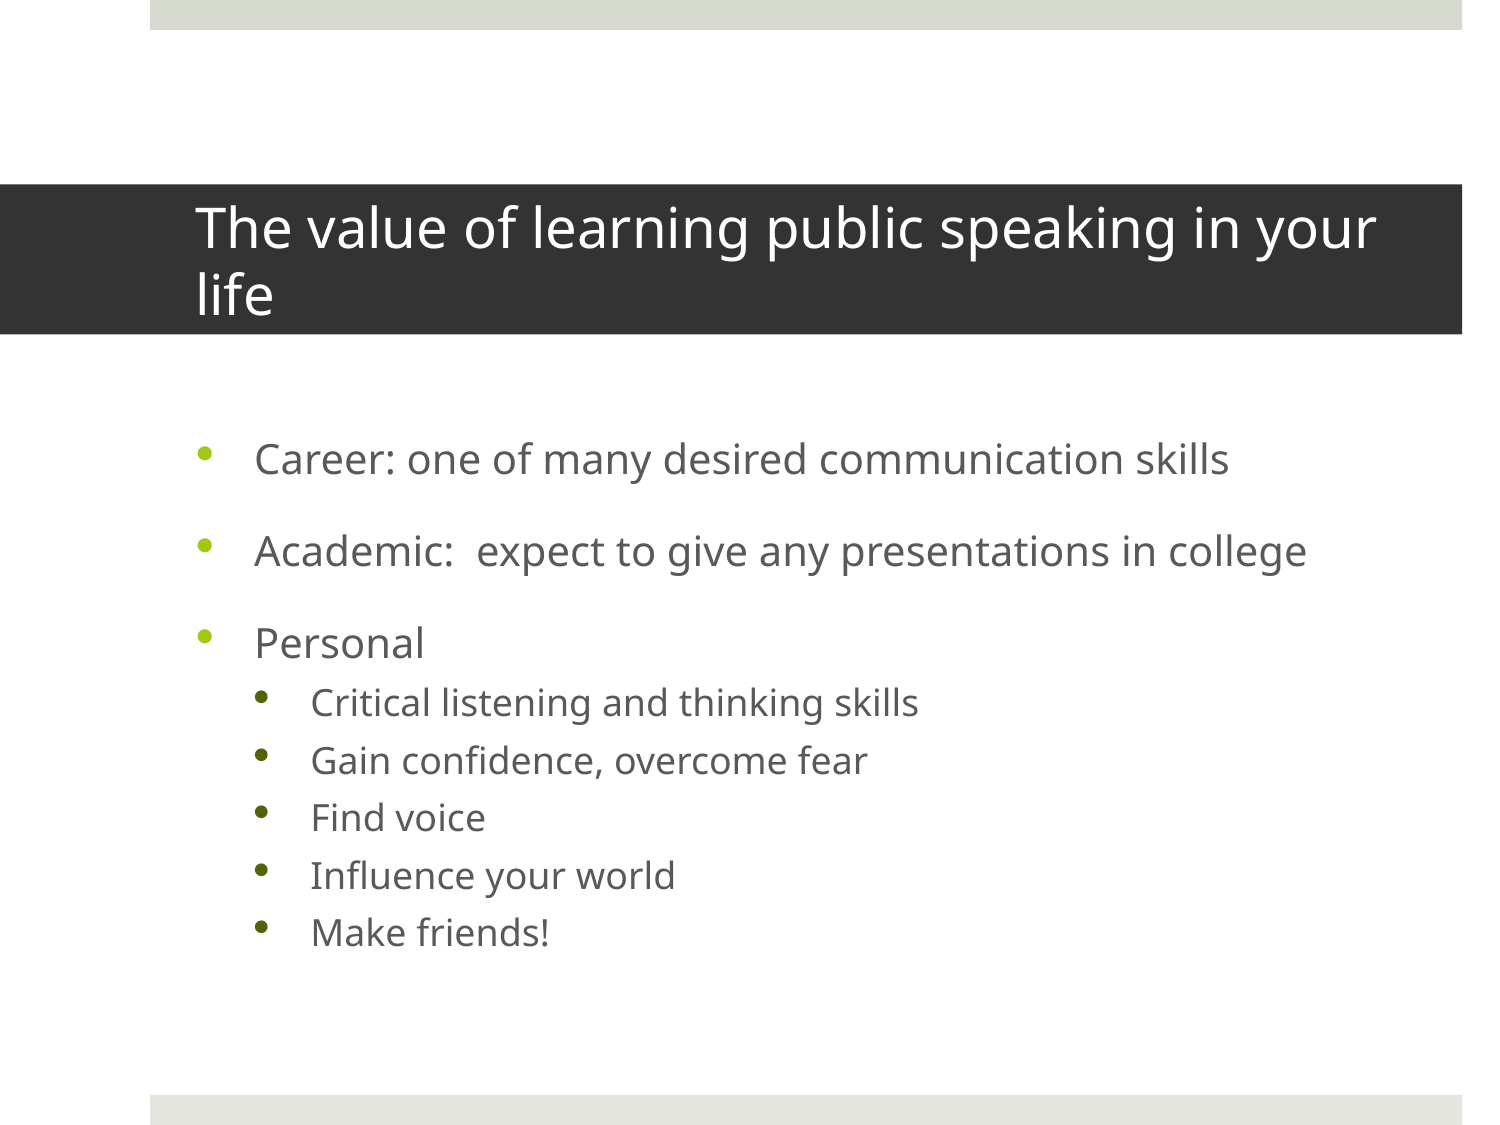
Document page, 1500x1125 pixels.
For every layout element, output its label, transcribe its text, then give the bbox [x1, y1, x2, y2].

title The value of learning public speaking in your life [0, 184, 1463, 335]
list Career: one of many desired communication skills Academic: expect to give any presentations in college Personal Critical listening and thinking skills Gain confidence, overcome fear Find voice Influence your world Make friends! [182, 425, 1432, 1028]
